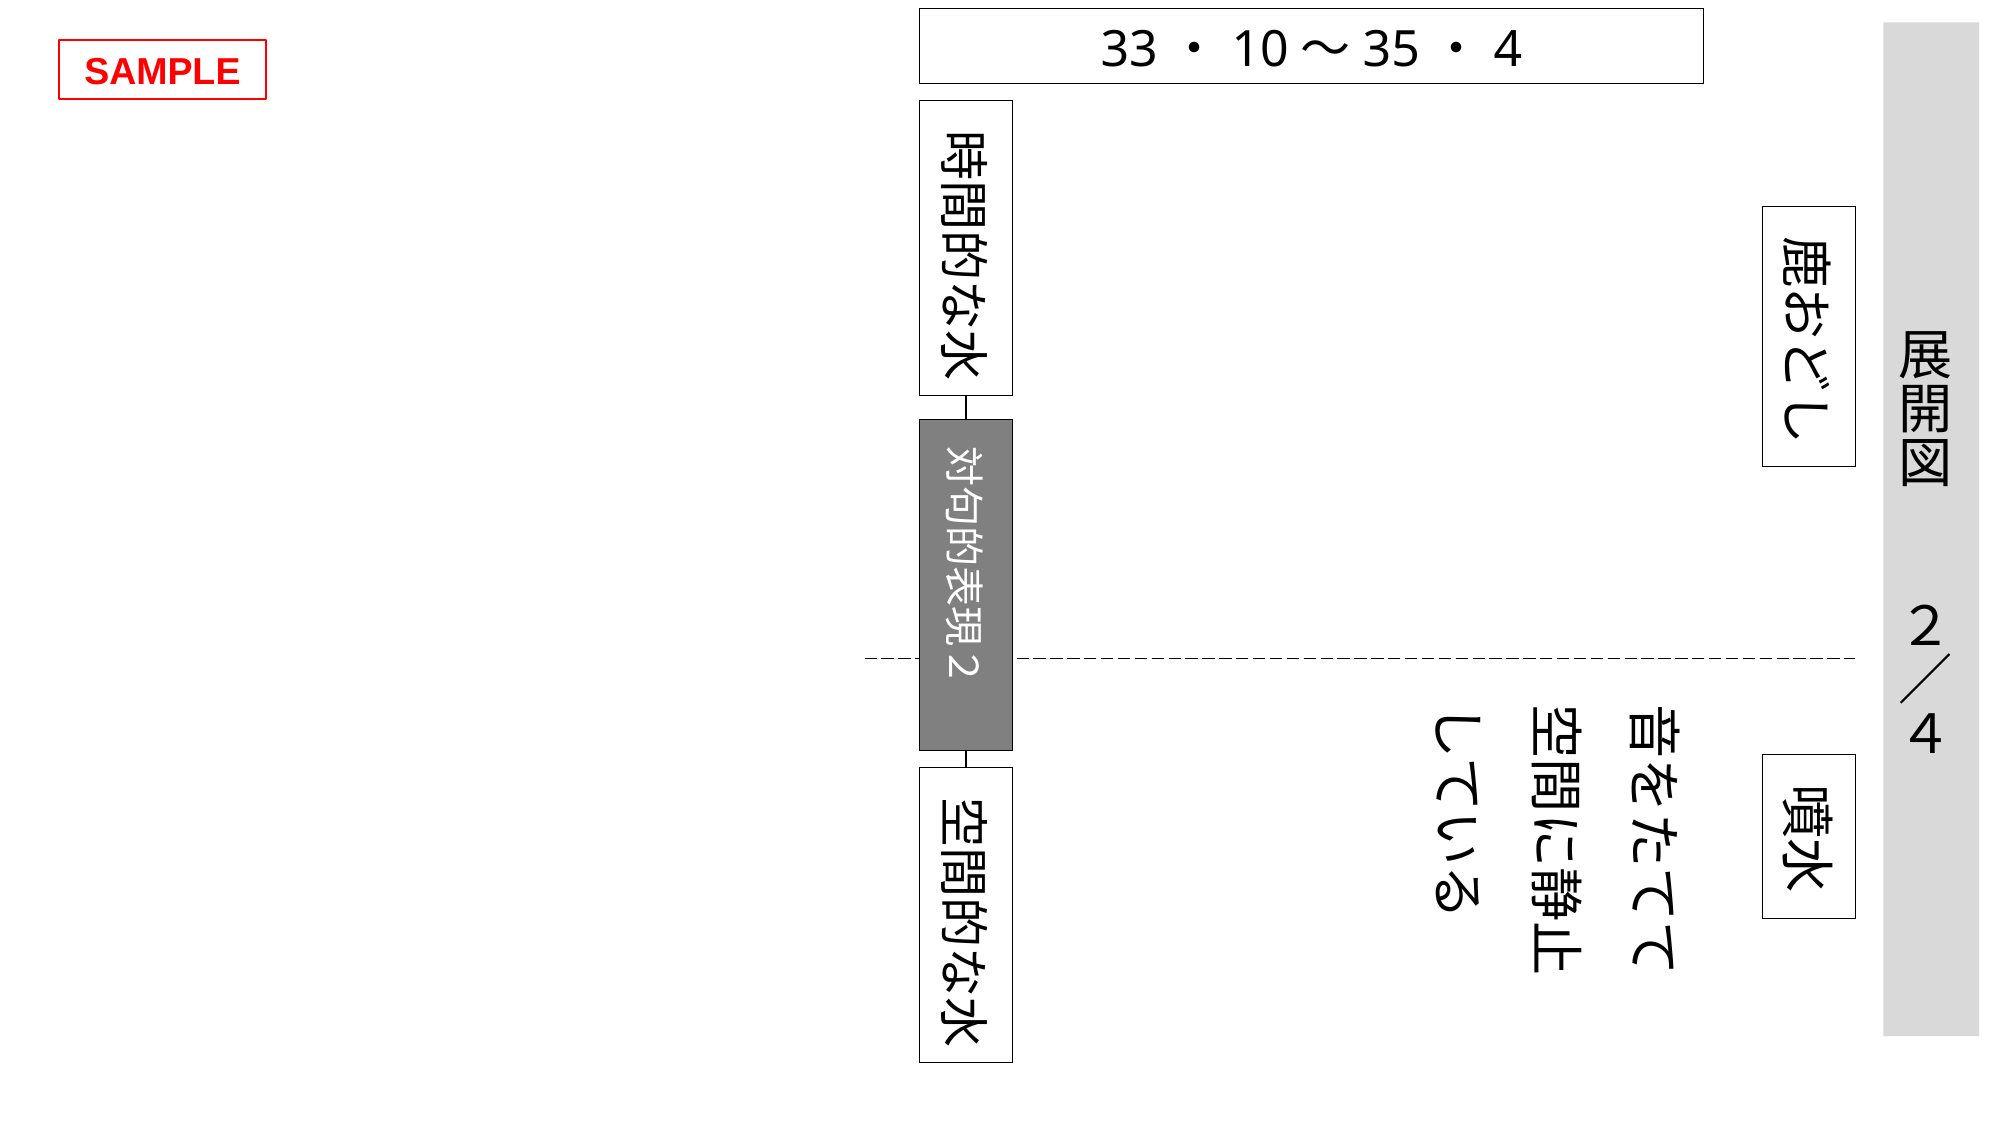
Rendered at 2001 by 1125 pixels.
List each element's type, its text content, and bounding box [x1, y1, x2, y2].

text_box SAMPLE [58, 39, 267, 100]
text_box 鹿おどし [1762, 206, 1856, 467]
list 展開図 ２／４ [1883, 22, 1980, 1037]
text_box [919, 100, 1013, 1063]
text_box 33・10～35・4 [919, 8, 1704, 84]
text_box 噴水 [1762, 754, 1856, 919]
text_box 音をたてて 空間に静止 している [1400, 674, 1717, 1037]
